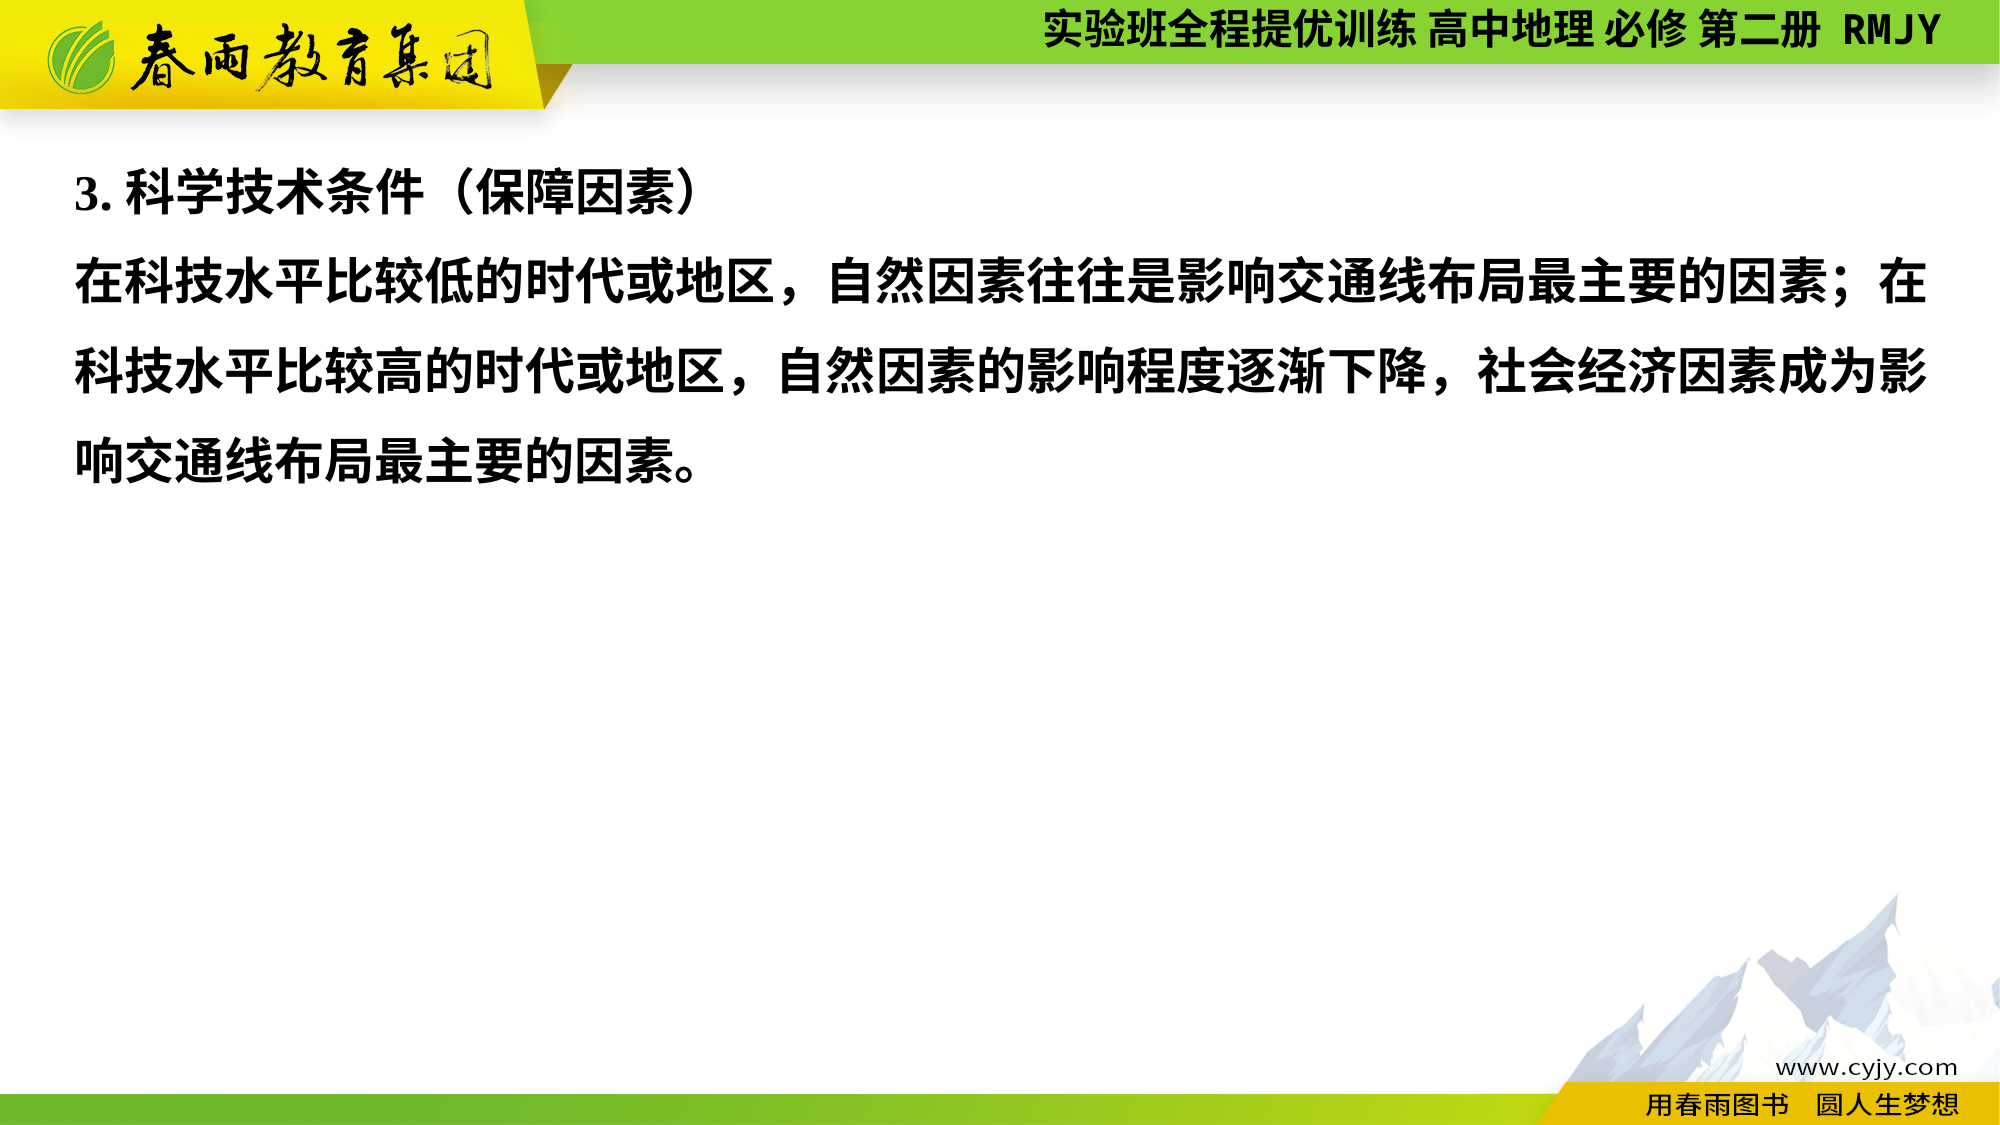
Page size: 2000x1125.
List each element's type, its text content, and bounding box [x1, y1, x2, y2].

list 3.科学技术条件（保障因素） 在科技水平比较低的时代或地区，自然因素往往是影响交通线布局最主要的因素；在科技水平比较高的时代或地区，自然因素的影响程度逐渐下降，社会经济因素成为影响交通线布局最主要的因素。 [59, 122, 1944, 490]
picture [0, 0, 2000, 1125]
